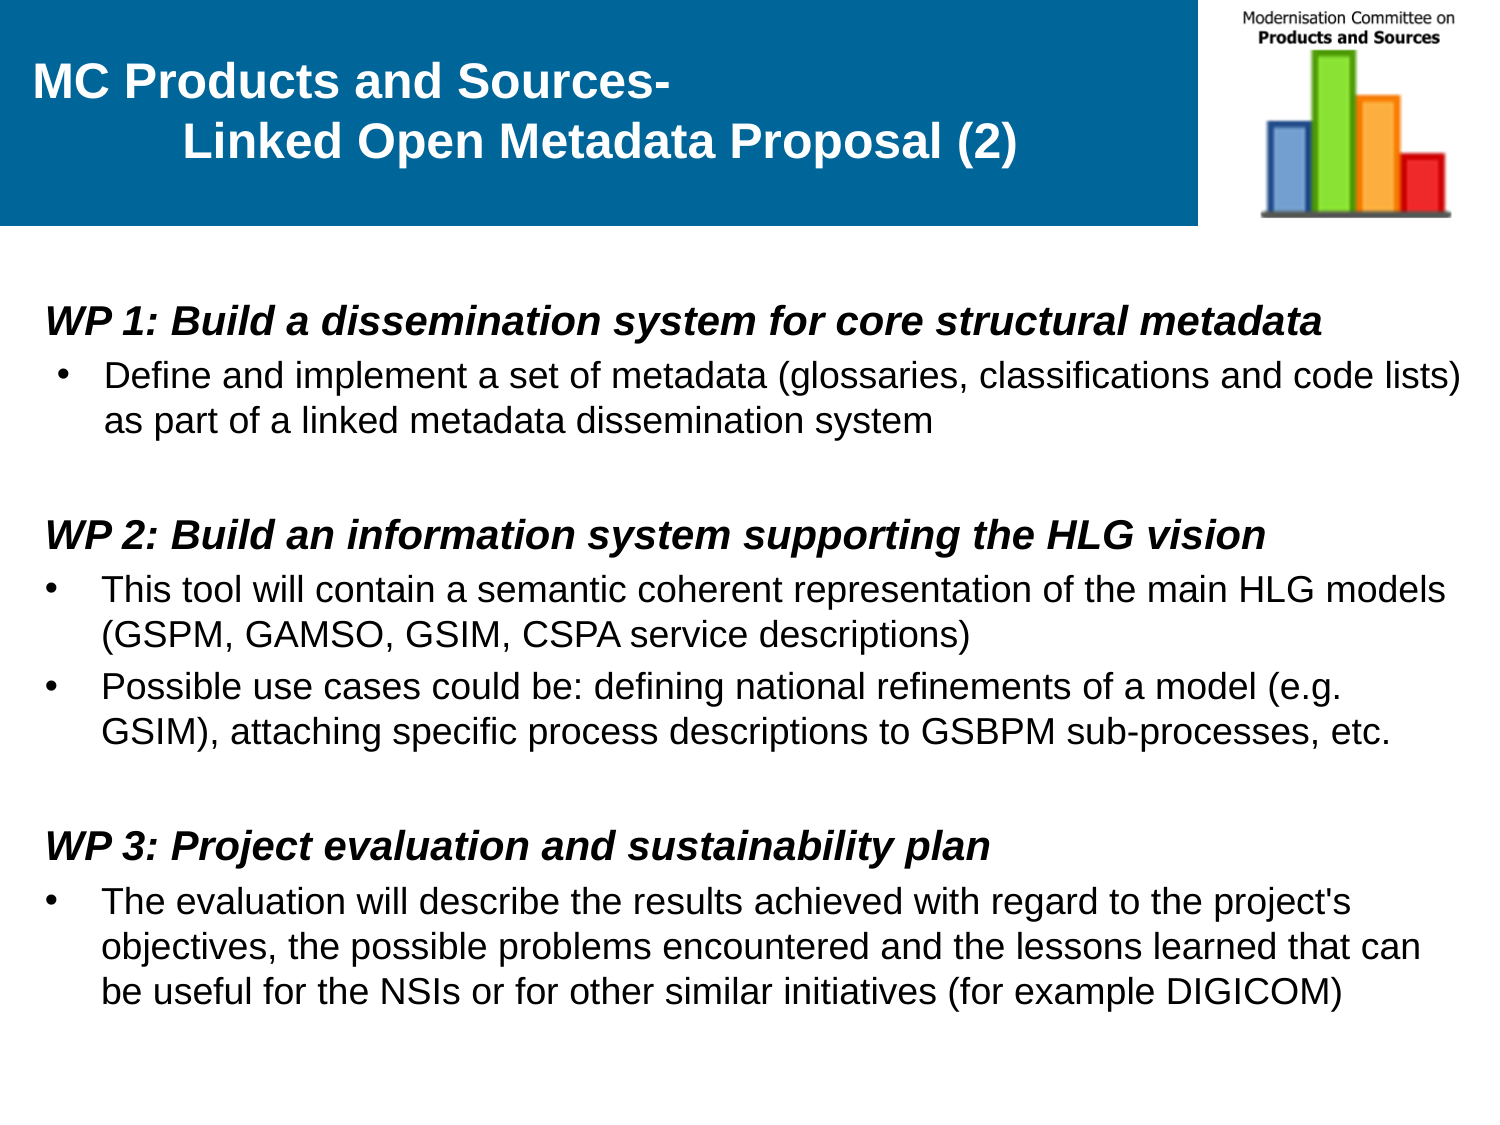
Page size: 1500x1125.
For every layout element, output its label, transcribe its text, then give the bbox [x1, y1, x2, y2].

picture [1199, 0, 1500, 227]
title MC Products and Sources- Linked Open Metadata Proposal (2) [16, 14, 1178, 203]
list WP 1: Build a dissemination system for core structural metadata Define and implement a set of metadata (glossaries, classifications and code lists) as part of a linked metadata dissemination system WP 2: Build an information system supporting the HLG vision This tool will contain a semantic coherent representation of the main HLG models (GSPM, GAMSO, GSIM, CSPA service descriptions) Possible use cases could be: defining national refinements of a model (e.g. GSIM), attaching specific process descriptions to GSBPM sub-processes, etc. WP 3: Project evaluation and sustainability plan The evaluation will describe the results achieved with regard to the project's objectives, the possible problems encountered and the lessons learned that can be useful for the NSIs or for other similar initiatives (for example DIGICOM) [29, 285, 1483, 1095]
